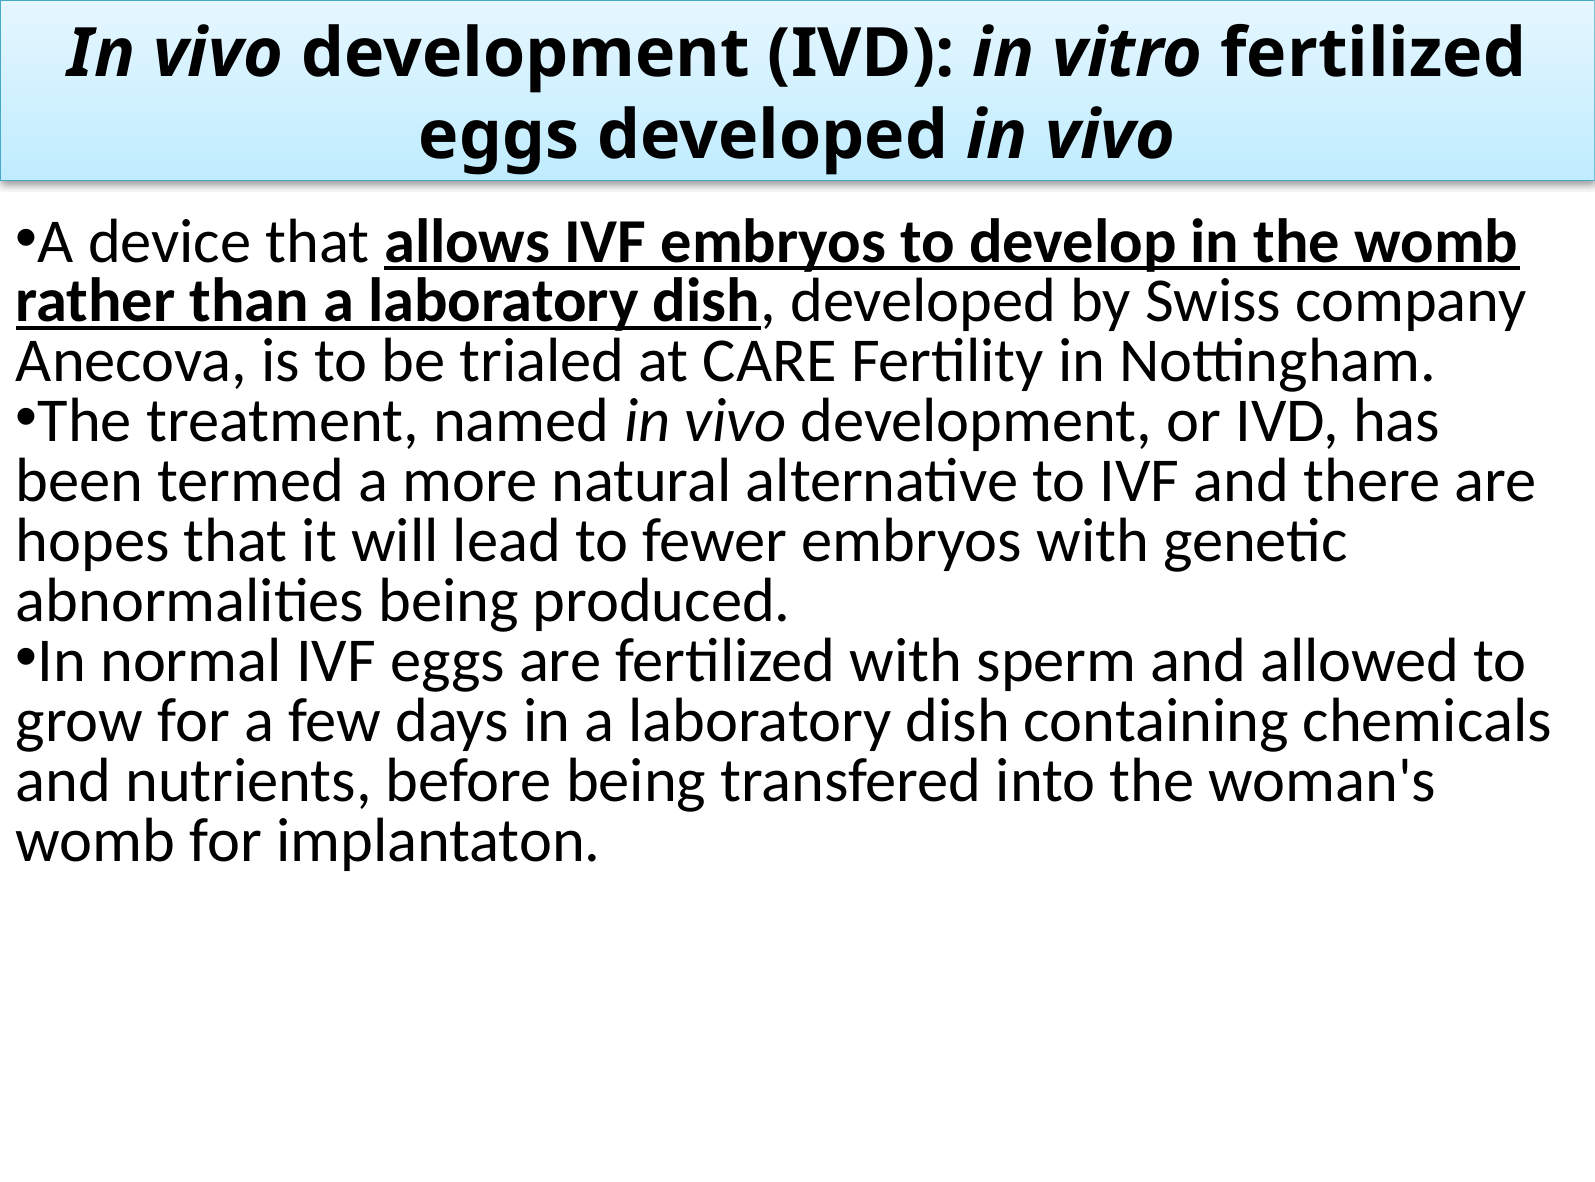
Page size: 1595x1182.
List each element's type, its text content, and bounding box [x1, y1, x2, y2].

list A device that allows IVF embryos to develop in the womb rather than a laboratory dish, developed by Swiss company Anecova, is to be trialed at CARE Fertility in Nottingham. The treatment, named in vivo development, or IVD, has been termed a more natural alternative to IVF and there are hopes that it will lead to fewer embryos with genetic abnormalities being produced. In normal IVF eggs are fertilized with sperm and allowed to grow for a few days in a laboratory dish containing chemicals and nutrients, before being transfered into the woman's womb for implantaton. [0, 206, 1595, 1149]
title In vivo development (IVD): in vitro fertilized eggs developed in vivo [0, 0, 1595, 181]
